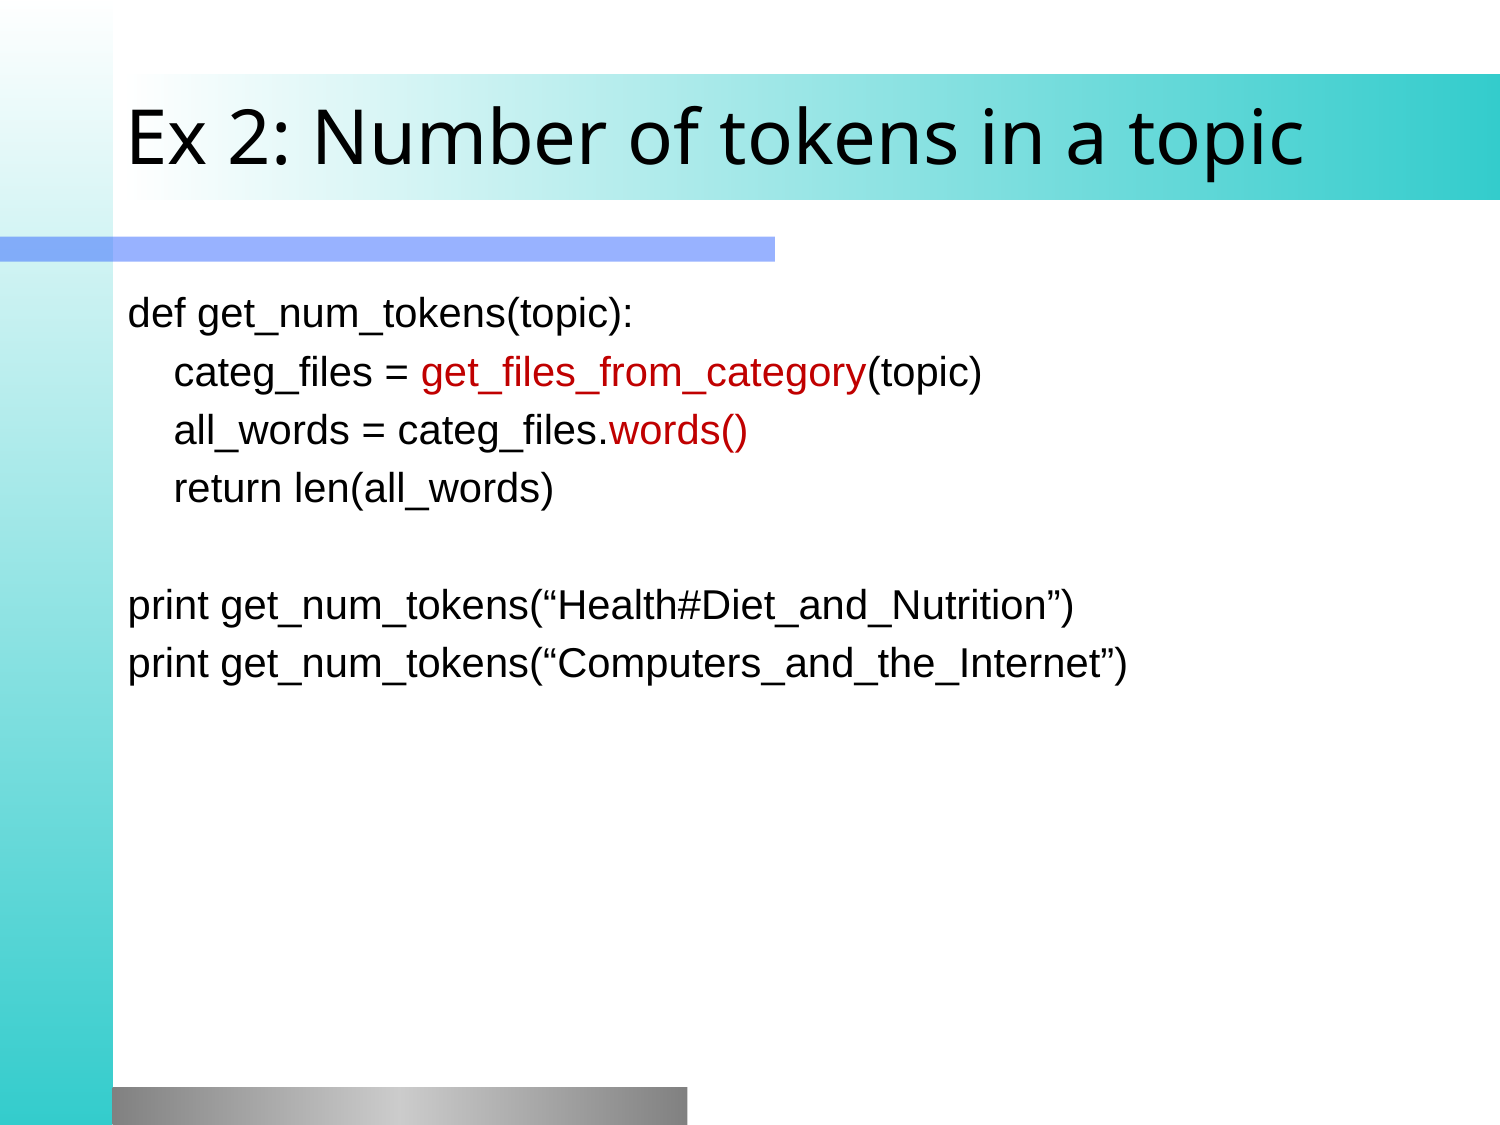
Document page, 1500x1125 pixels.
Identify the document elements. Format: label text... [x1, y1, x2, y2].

list def get_num_tokens(topic): categ_files = get_files_from_category(topic) all_words = categ_files.words() return len(all_words) print get_num_tokens(“Health#Diet_and_Nutrition”) print get_num_tokens(“Computers_and_the_Internet”) [112, 278, 1388, 1073]
title Ex 2: Number of tokens in a topic [110, 40, 1386, 229]
